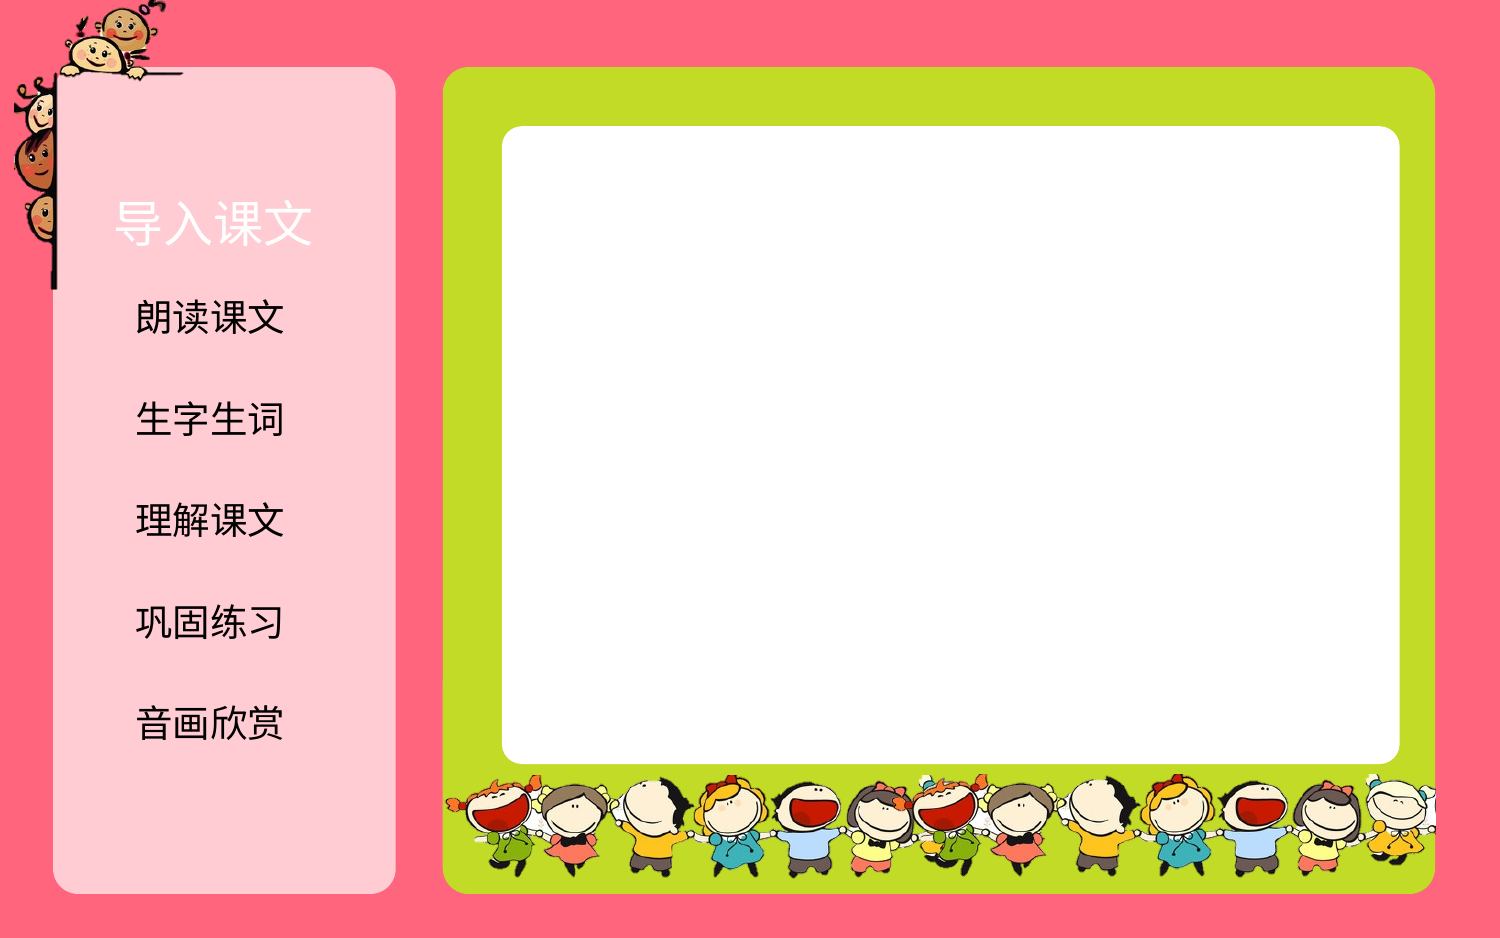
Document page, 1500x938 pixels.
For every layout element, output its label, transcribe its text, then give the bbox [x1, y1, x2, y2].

text_box 生字生词 [120, 388, 310, 449]
text_box [440, 64, 1438, 775]
picture [433, 774, 1436, 891]
text_box 朗读课文 [120, 286, 310, 347]
text_box 理解课文 [120, 489, 310, 550]
text_box [50, 64, 398, 897]
text_box 巩固练习 [120, 591, 310, 652]
text_box [499, 124, 1402, 767]
text_box 导入课文 [204, 185, 351, 260]
picture [14, 0, 200, 290]
text_box 音画欣赏 [120, 693, 310, 753]
